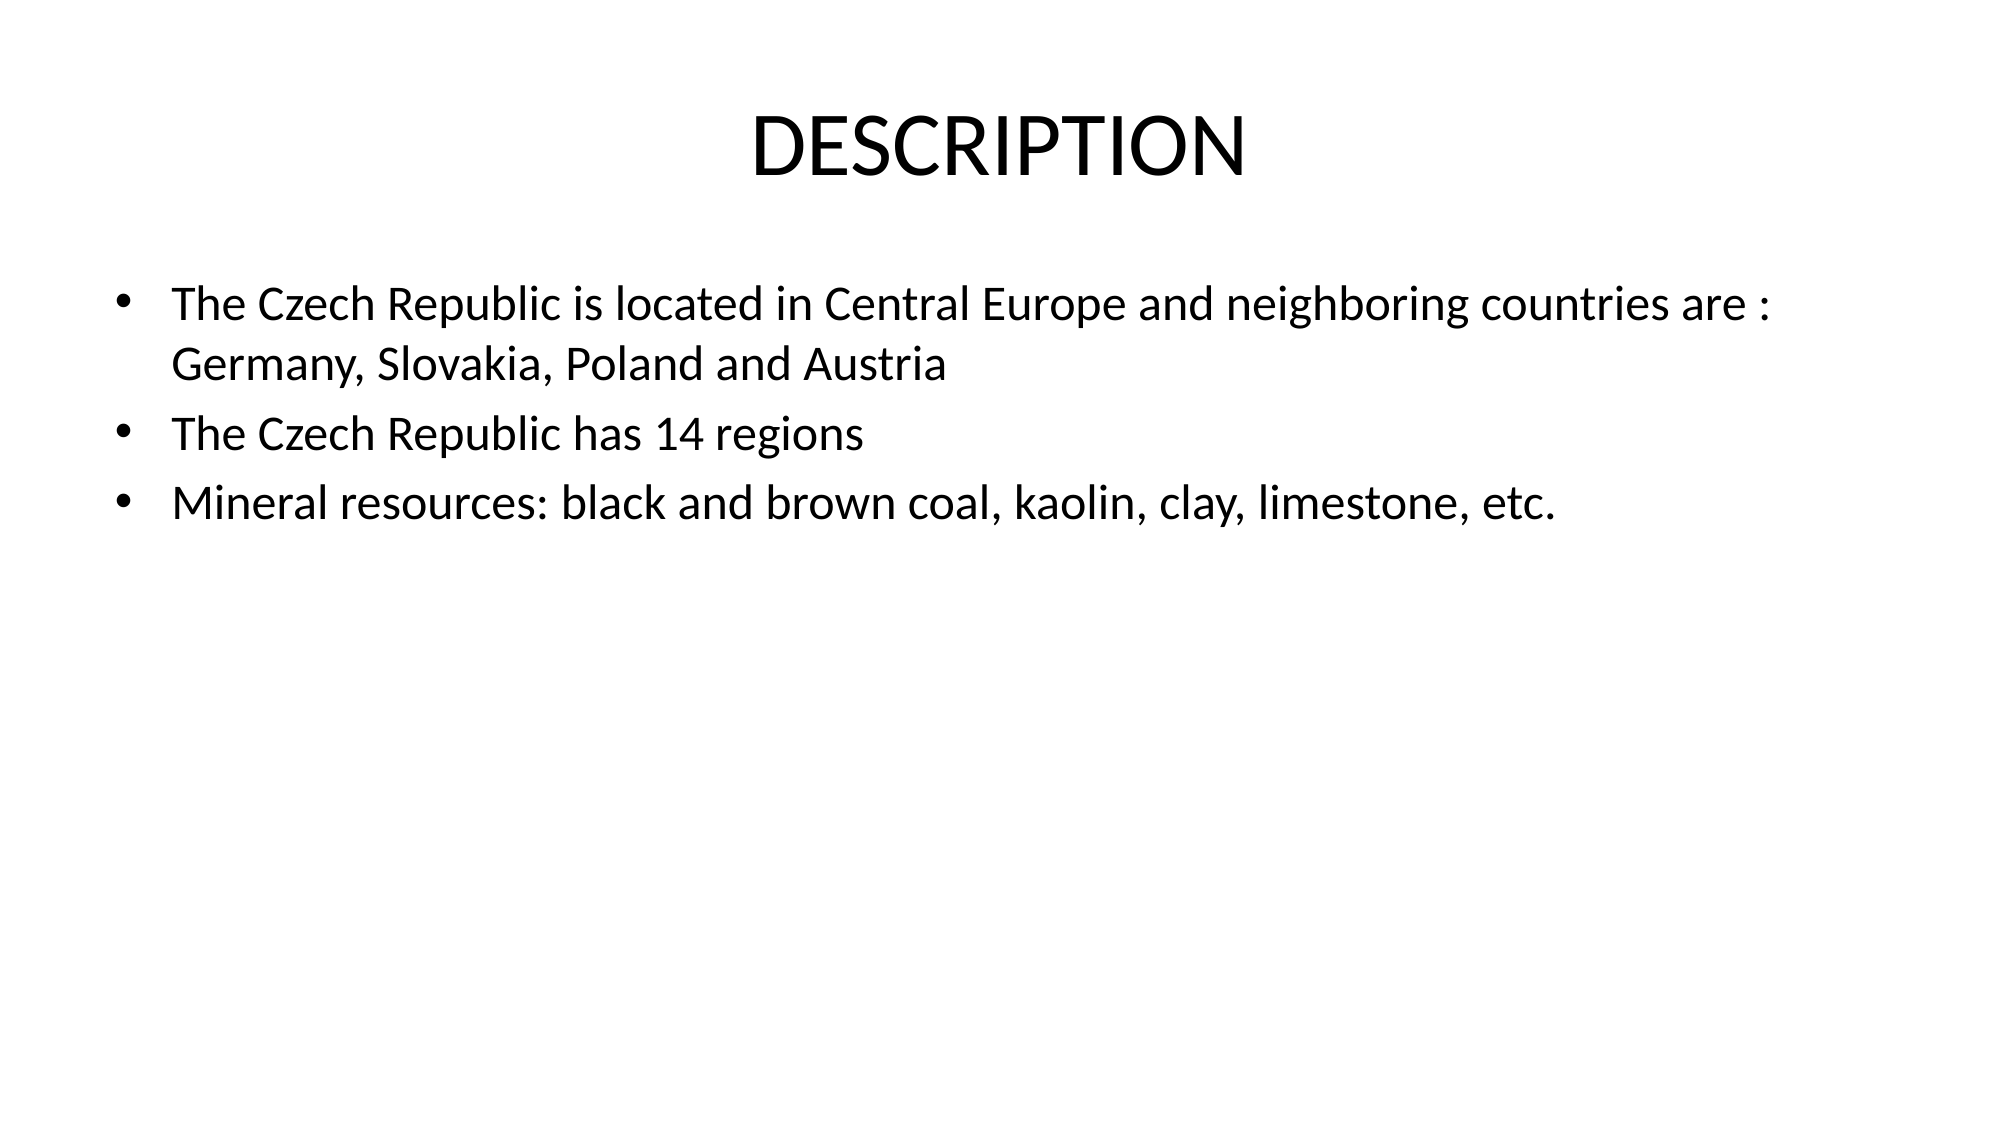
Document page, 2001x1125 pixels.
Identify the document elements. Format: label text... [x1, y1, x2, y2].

title DESCRIPTION [99, 45, 1900, 233]
list The Czech Republic is located in Central Europe and neighboring countries are : Germany, Slovakia, Poland and Austria The Czech Republic has 14 regions Mineral resources: black and brown coal, kaolin, clay, limestone, etc. [99, 262, 1900, 1005]
